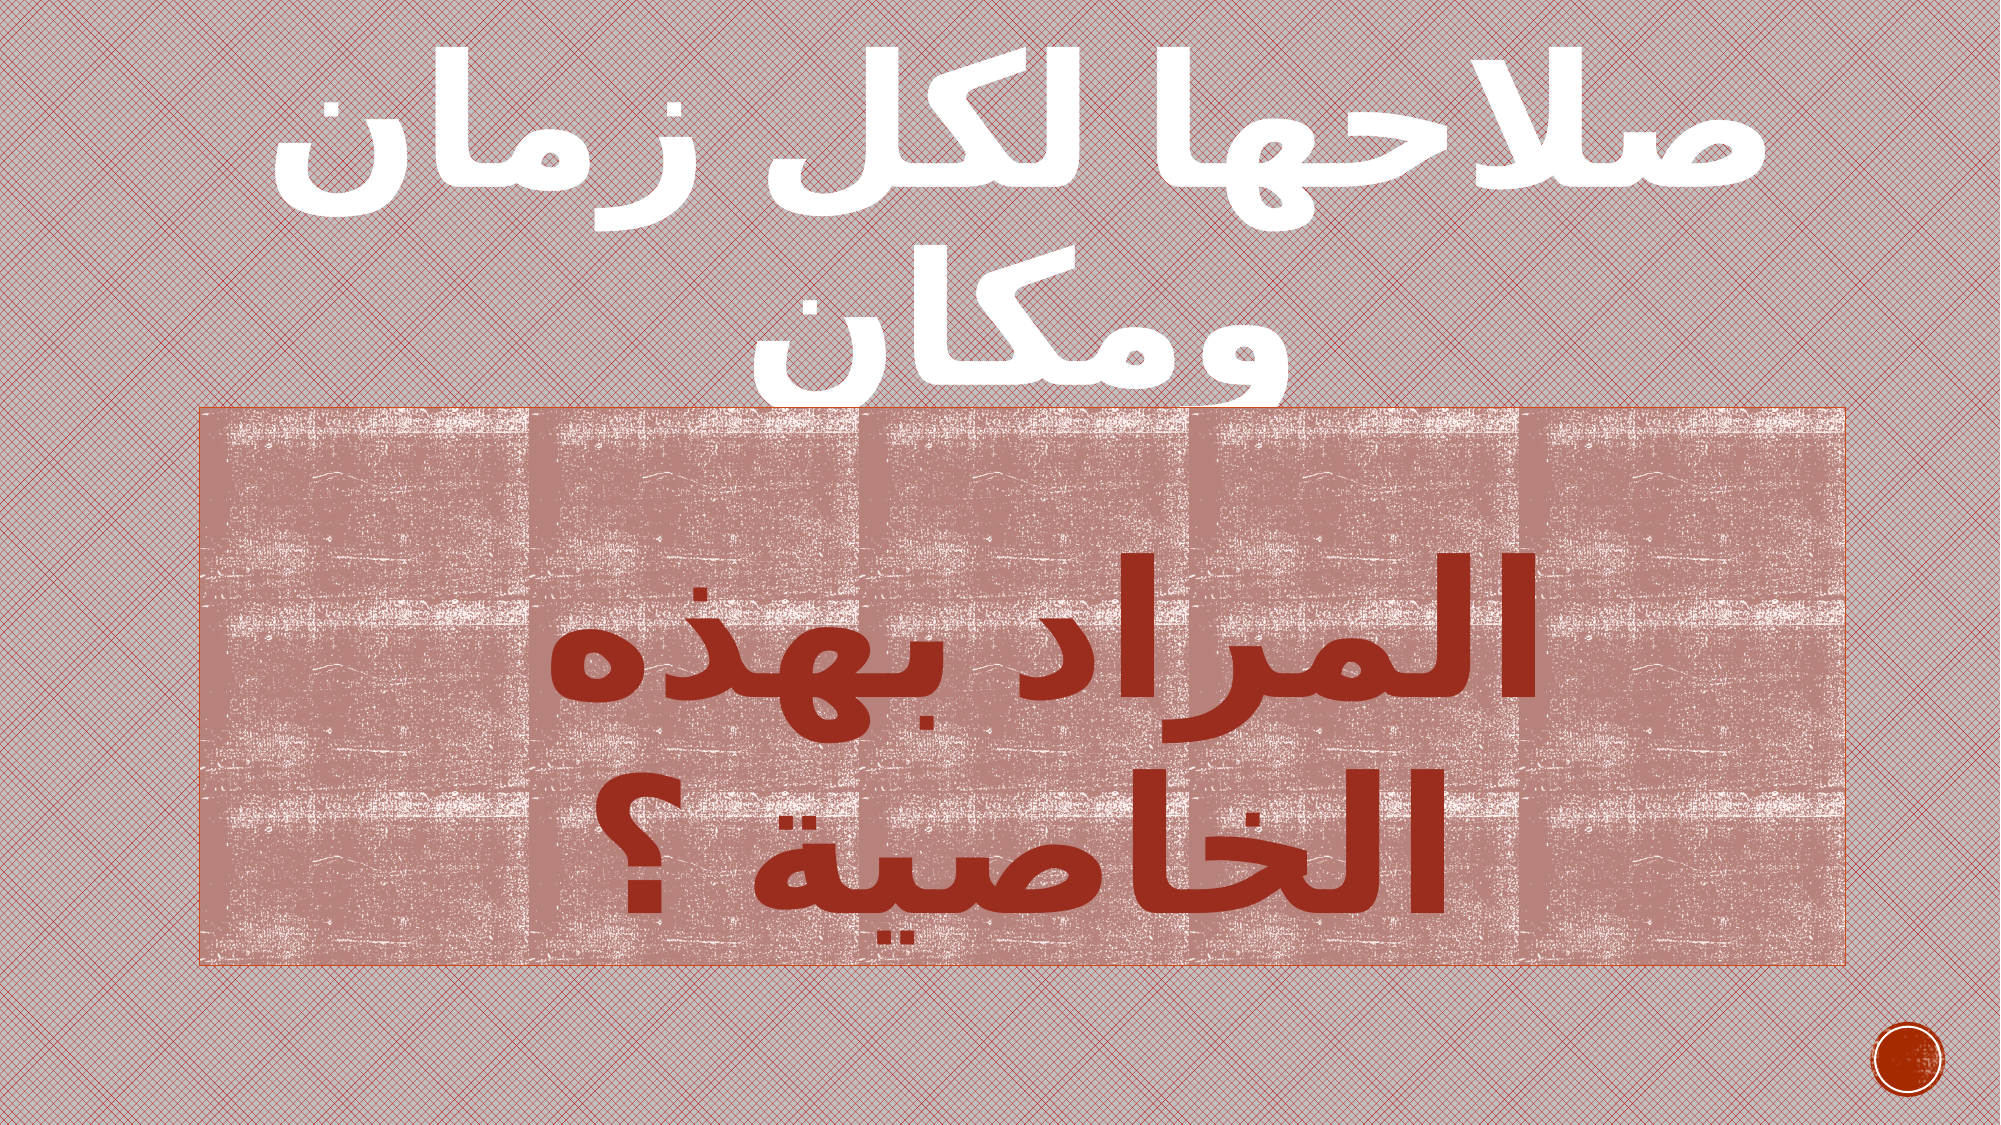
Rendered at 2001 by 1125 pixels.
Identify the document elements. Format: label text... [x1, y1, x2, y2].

title صلاحها لكل زمان ومكان [232, 44, 1813, 407]
list المراد بهذه الخاصية ؟ [199, 407, 1846, 966]
